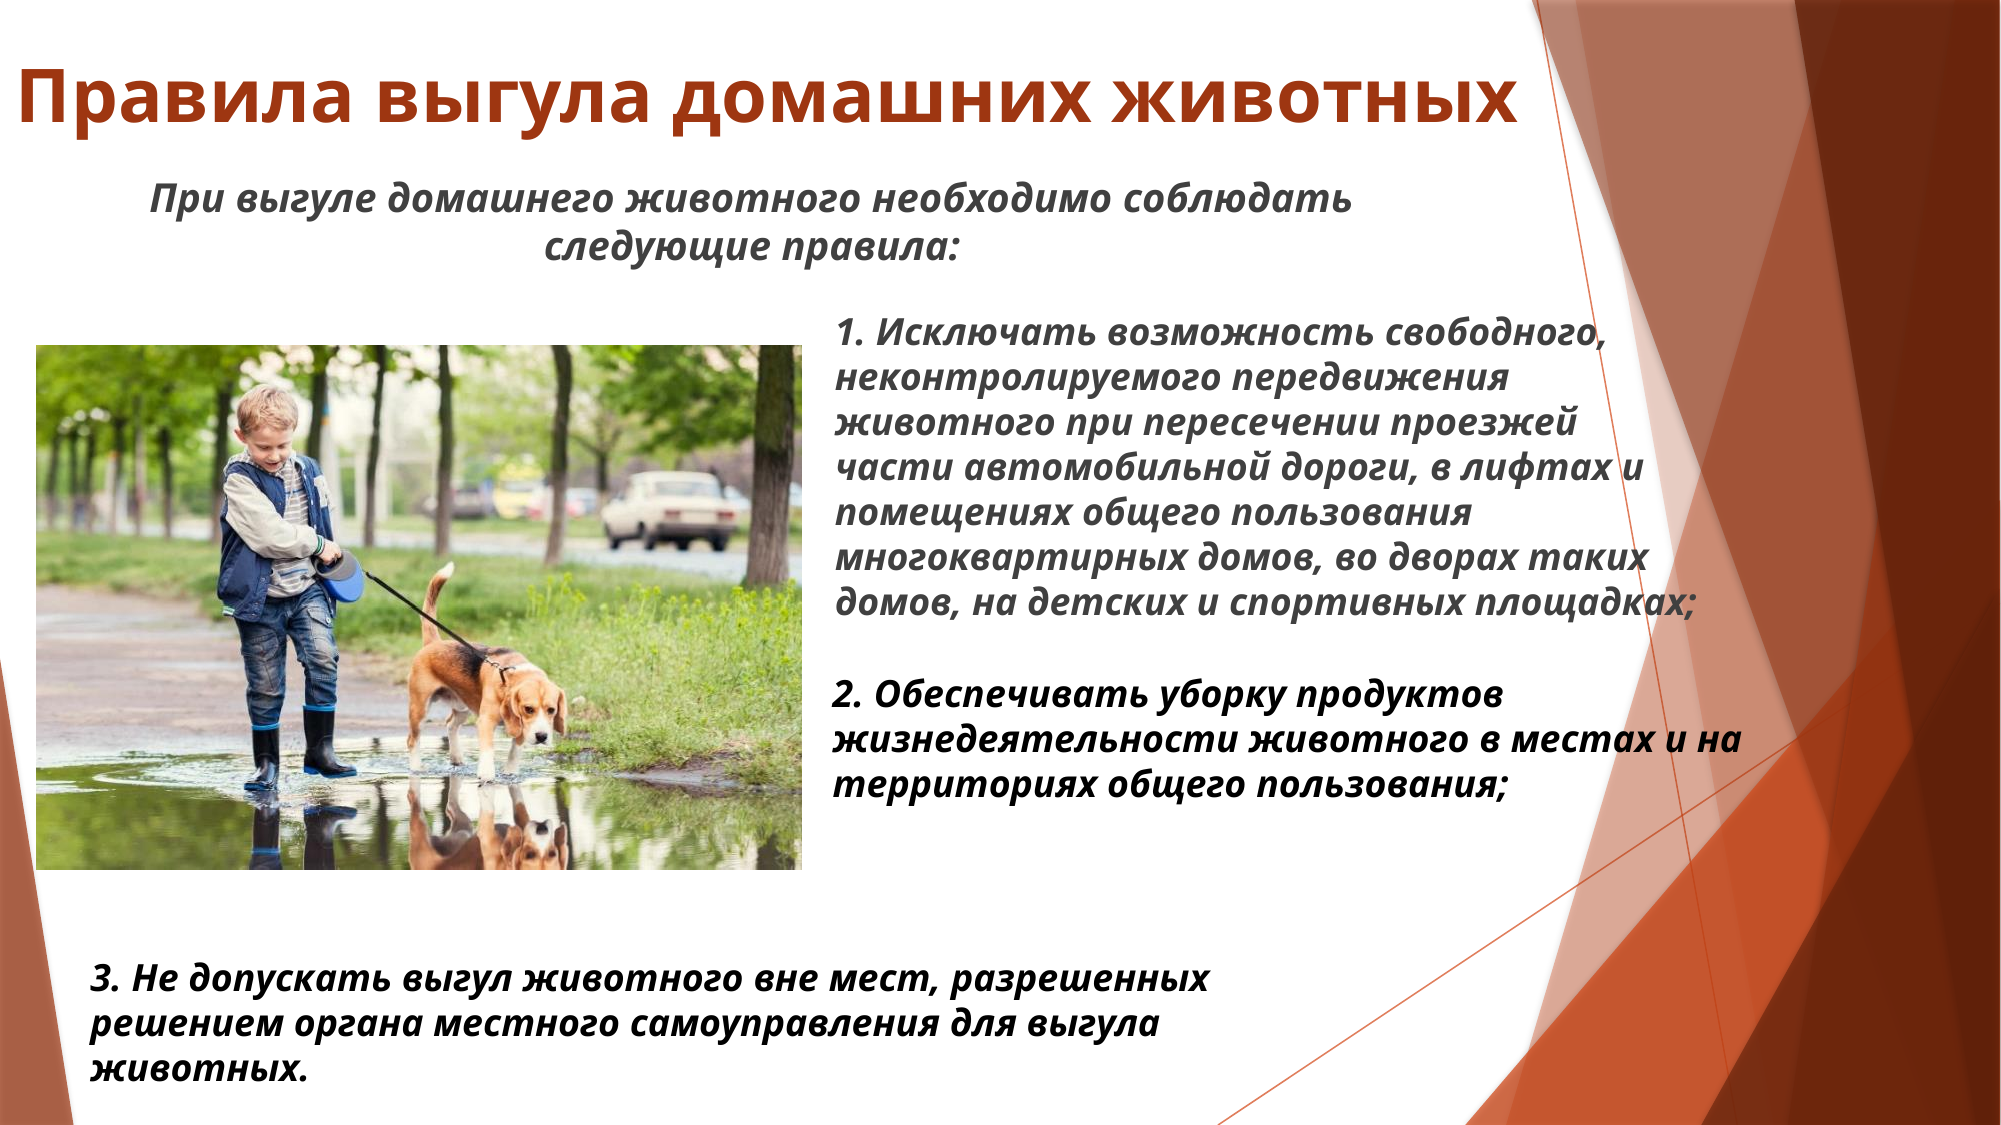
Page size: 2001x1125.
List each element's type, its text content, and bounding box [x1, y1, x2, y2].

text_box 3. Не допускать выгул животного вне мест, разрешенных решением органа местного самоуправления для выгула животных. [75, 946, 1400, 1097]
picture [36, 345, 803, 870]
title Правила выгула домашних животных [0, 30, 1536, 145]
list 1. Исключать возможность свободного, неконтролируемого передвижения животного при пересечении проезжей части автомобильной дороги, в лифтах и помещениях общего пользования многоквартирных домов, во дворах таких домов, на детских и спортивных площадках; [819, 300, 1714, 662]
list При выгуле домашнего животного необходимо соблюдать следующие правила: [90, 164, 1414, 280]
text_box 2. Обеспечивать уборку продуктов жизнедеятельности животного в местах и на территориях общего пользования; [817, 662, 1834, 812]
